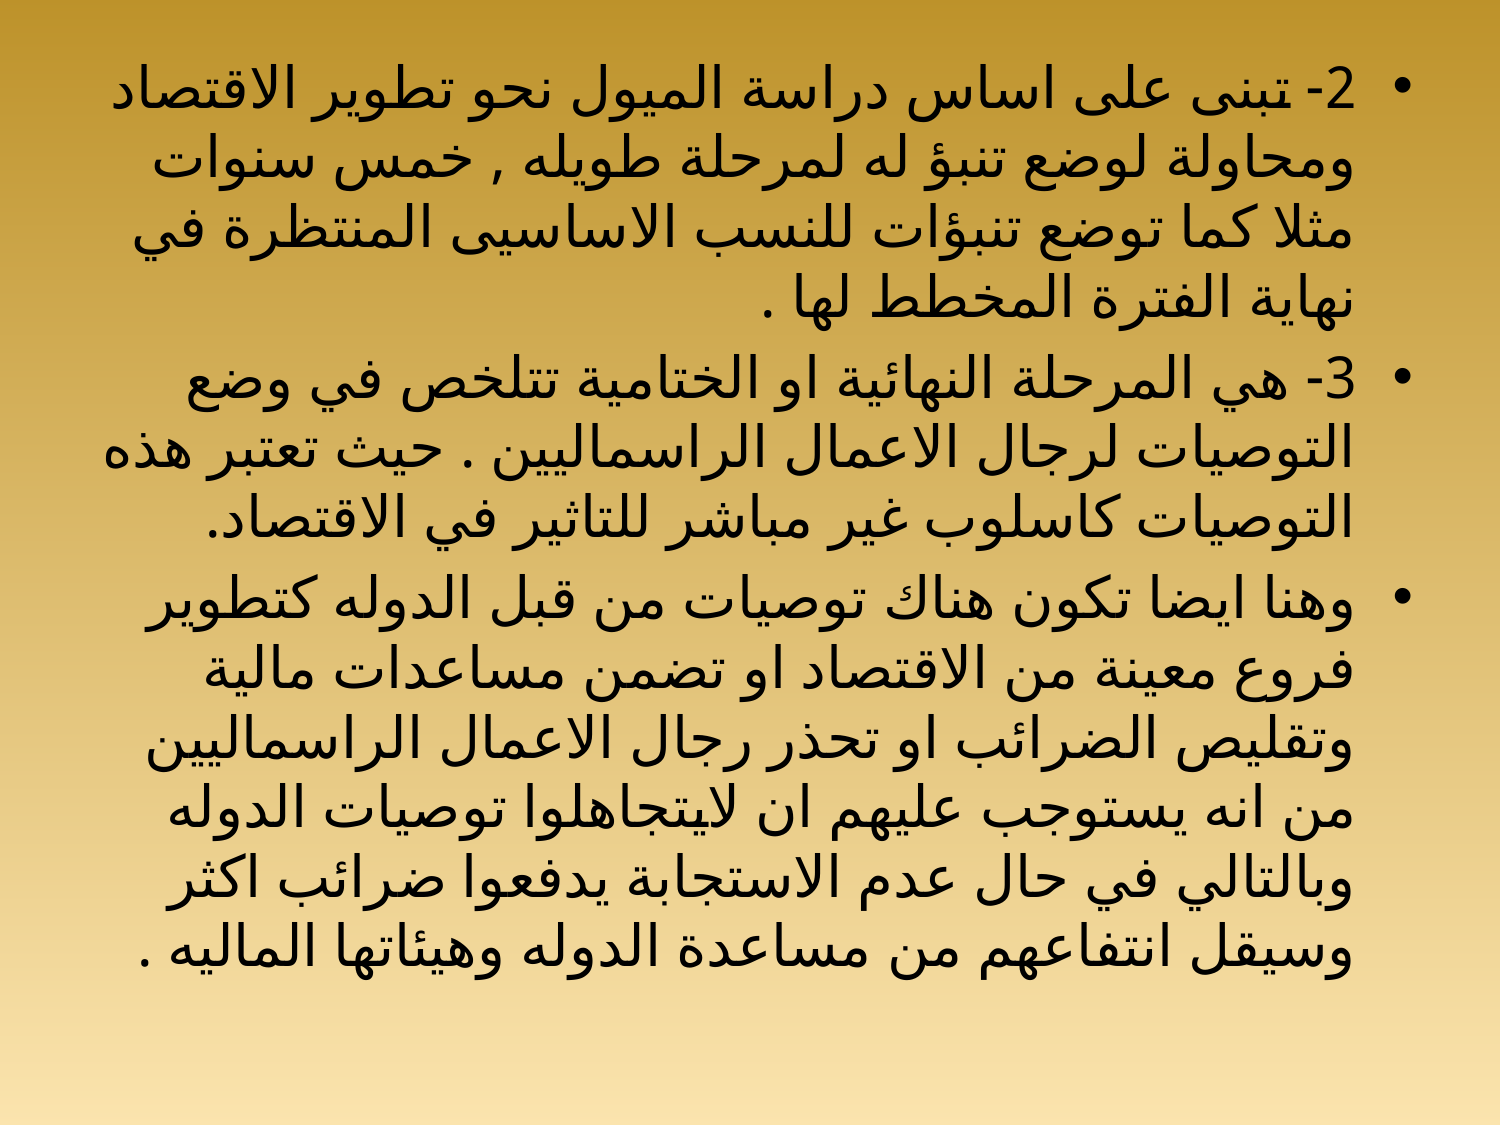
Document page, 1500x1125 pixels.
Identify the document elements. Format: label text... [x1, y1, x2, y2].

list 2- تبنى على اساس دراسة الميول نحو تطوير الاقتصاد ومحاولة لوضع تنبؤ له لمرحلة طويله , خمس سنوات مثلا كما توضع تنبؤات للنسب الاساسيى المنتظرة في نهاية الفترة المخطط لها . 3- هي المرحلة النهائية او الختامية تتلخص في وضع التوصيات لرجال الاعمال الراسماليين . حيث تعتبر هذه التوصيات كاسلوب غير مباشر للتاثير في الاقتصاد. وهنا ايضا تكون هناك توصيات من قبل الدوله كتطوير فروع معينة من الاقتصاد او تضمن مساعدات مالية وتقليص الضرائب او تحذر رجال الاعمال الراسماليين من انه يستوجب عليهم ان لايتجاهلوا توصيات الدوله وبالتالي في حال عدم الاستجابة يدفعوا ضرائب اكثر وسيقل انتفاعهم من مساعدة الدوله وهيئاتها الماليه . [75, 42, 1425, 1005]
